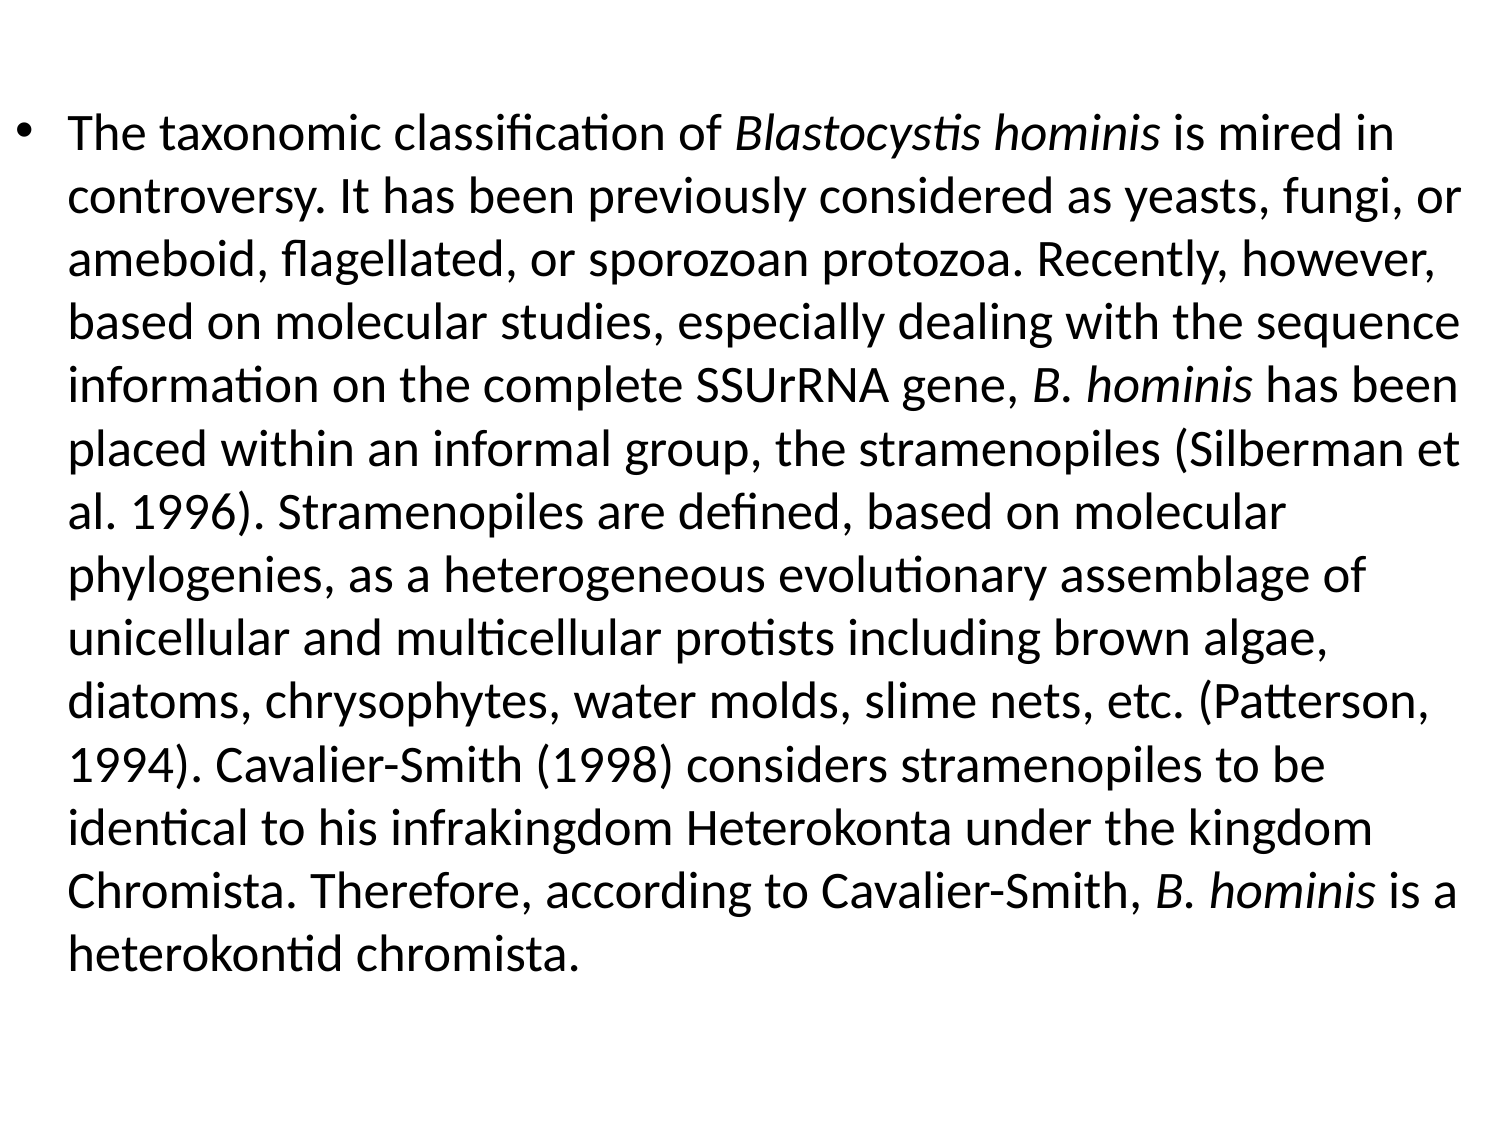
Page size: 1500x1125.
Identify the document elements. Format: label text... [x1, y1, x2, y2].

list The taxonomic classification of Blastocystis hominis is mired in controversy. It has been previously considered as yeasts, fungi, or ameboid, flagellated, or sporozoan protozoa. Recently, however, based on molecular studies, especially dealing with the sequence information on the complete SSUrRNA gene, B. hominis has been placed within an informal group, the stramenopiles (Silberman et al. 1996). Stramenopiles are defined, based on molecular phylogenies, as a heterogeneous evolutionary assemblage of unicellular and multicellular protists including brown algae, diatoms, chrysophytes, water molds, slime nets, etc. (Patterson, 1994). Cavalier-Smith (1998) considers stramenopiles to be identical to his infrakingdom Heterokonta under the kingdom Chromista. Therefore, according to Cavalier-Smith, B. hominis is a heterokontid chromista. [0, 90, 1500, 1005]
